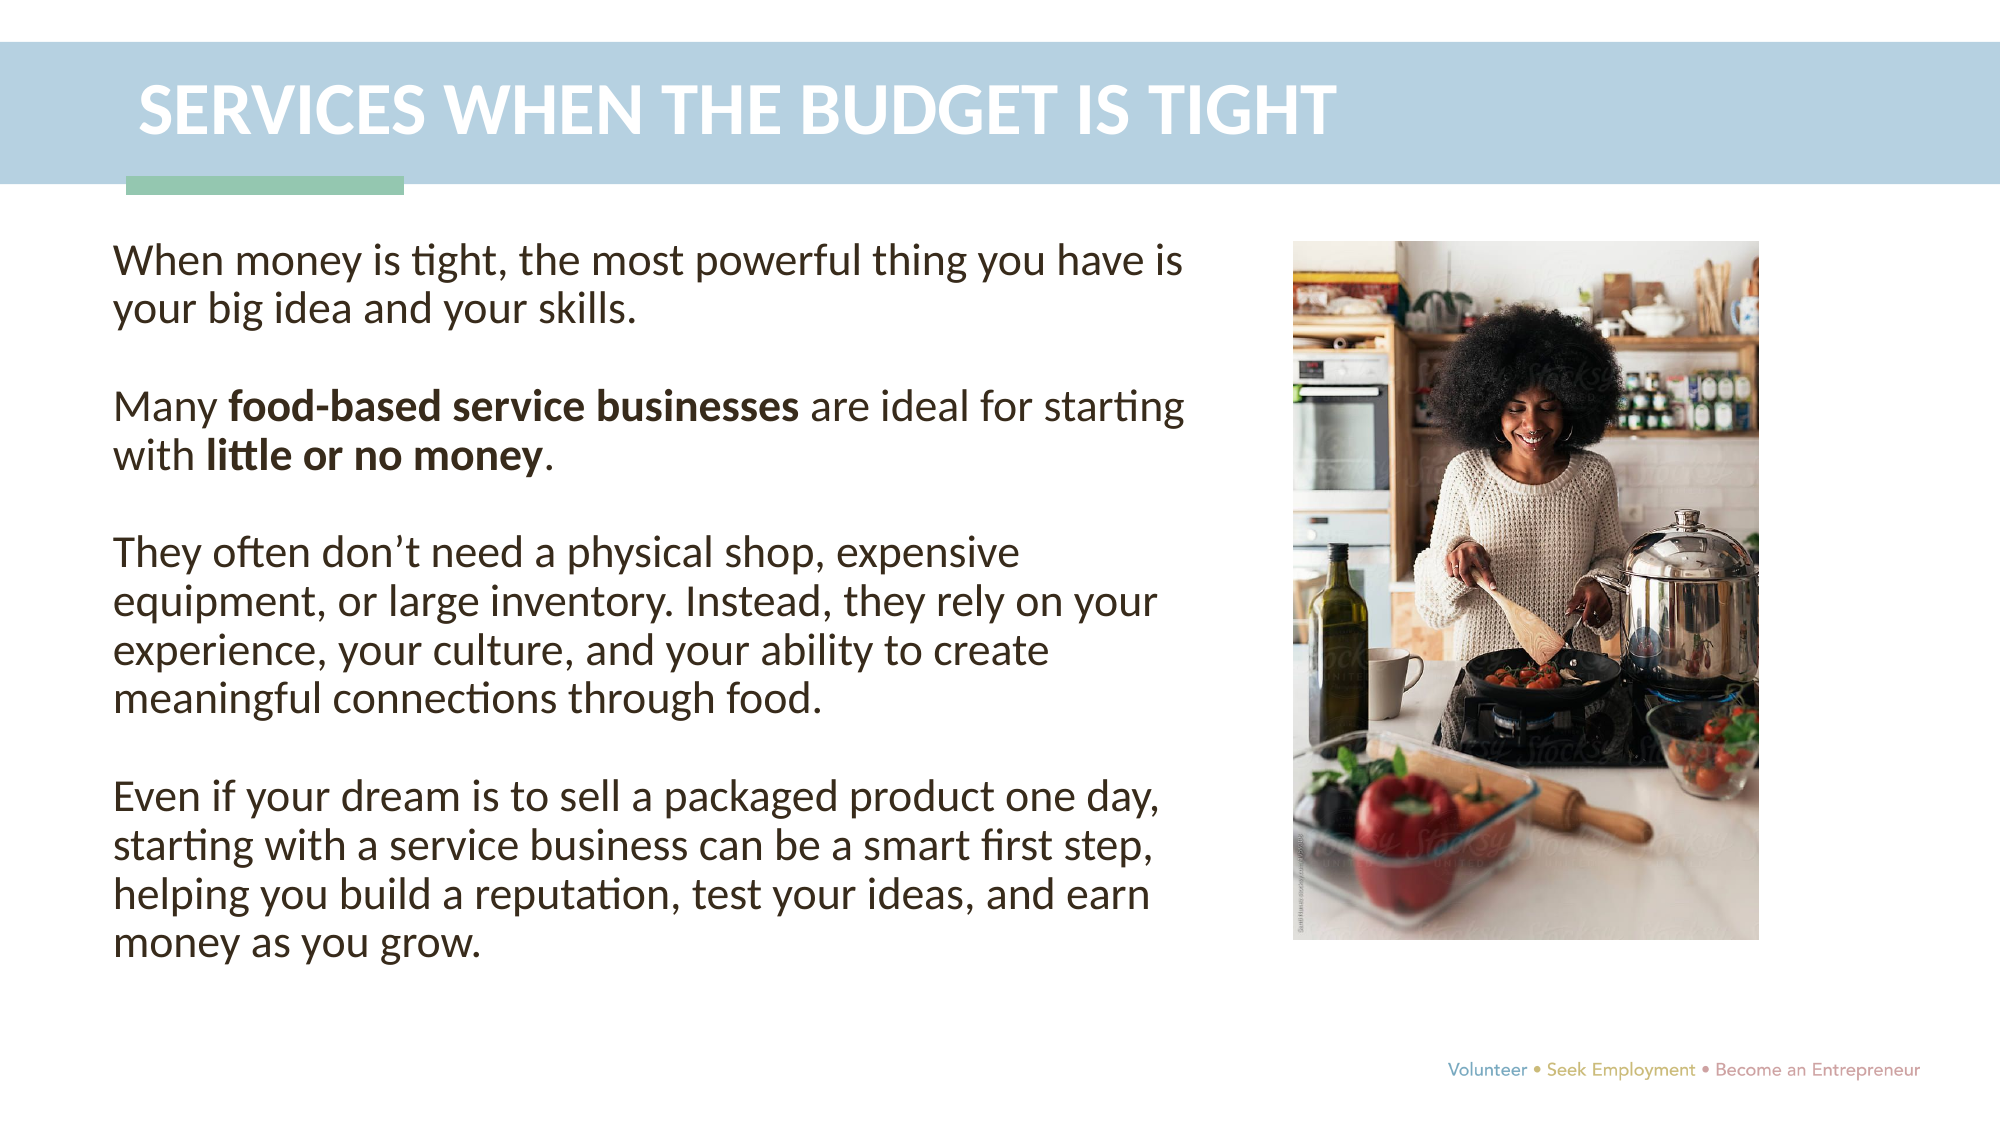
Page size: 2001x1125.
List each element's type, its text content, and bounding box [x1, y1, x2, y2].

list When money is tight, the most powerful thing you have is your big idea and your skills. Many food-based service businesses are ideal for starting with little or no money. They often don’t need a physical shop, expensive equipment, or large inventory. Instead, they rely on your experience, your culture, and your ability to create meaningful connections through food. Even if your dream is to sell a packaged product one day, starting with a service business can be a smart first step, helping you build a reputation, test your ideas, and earn money as you grow. [97, 227, 1208, 995]
picture [1293, 241, 1759, 940]
picture [1418, 1046, 1971, 1103]
list SERVICES WHEN THE BUDGET IS TIGHT [123, 51, 1913, 170]
